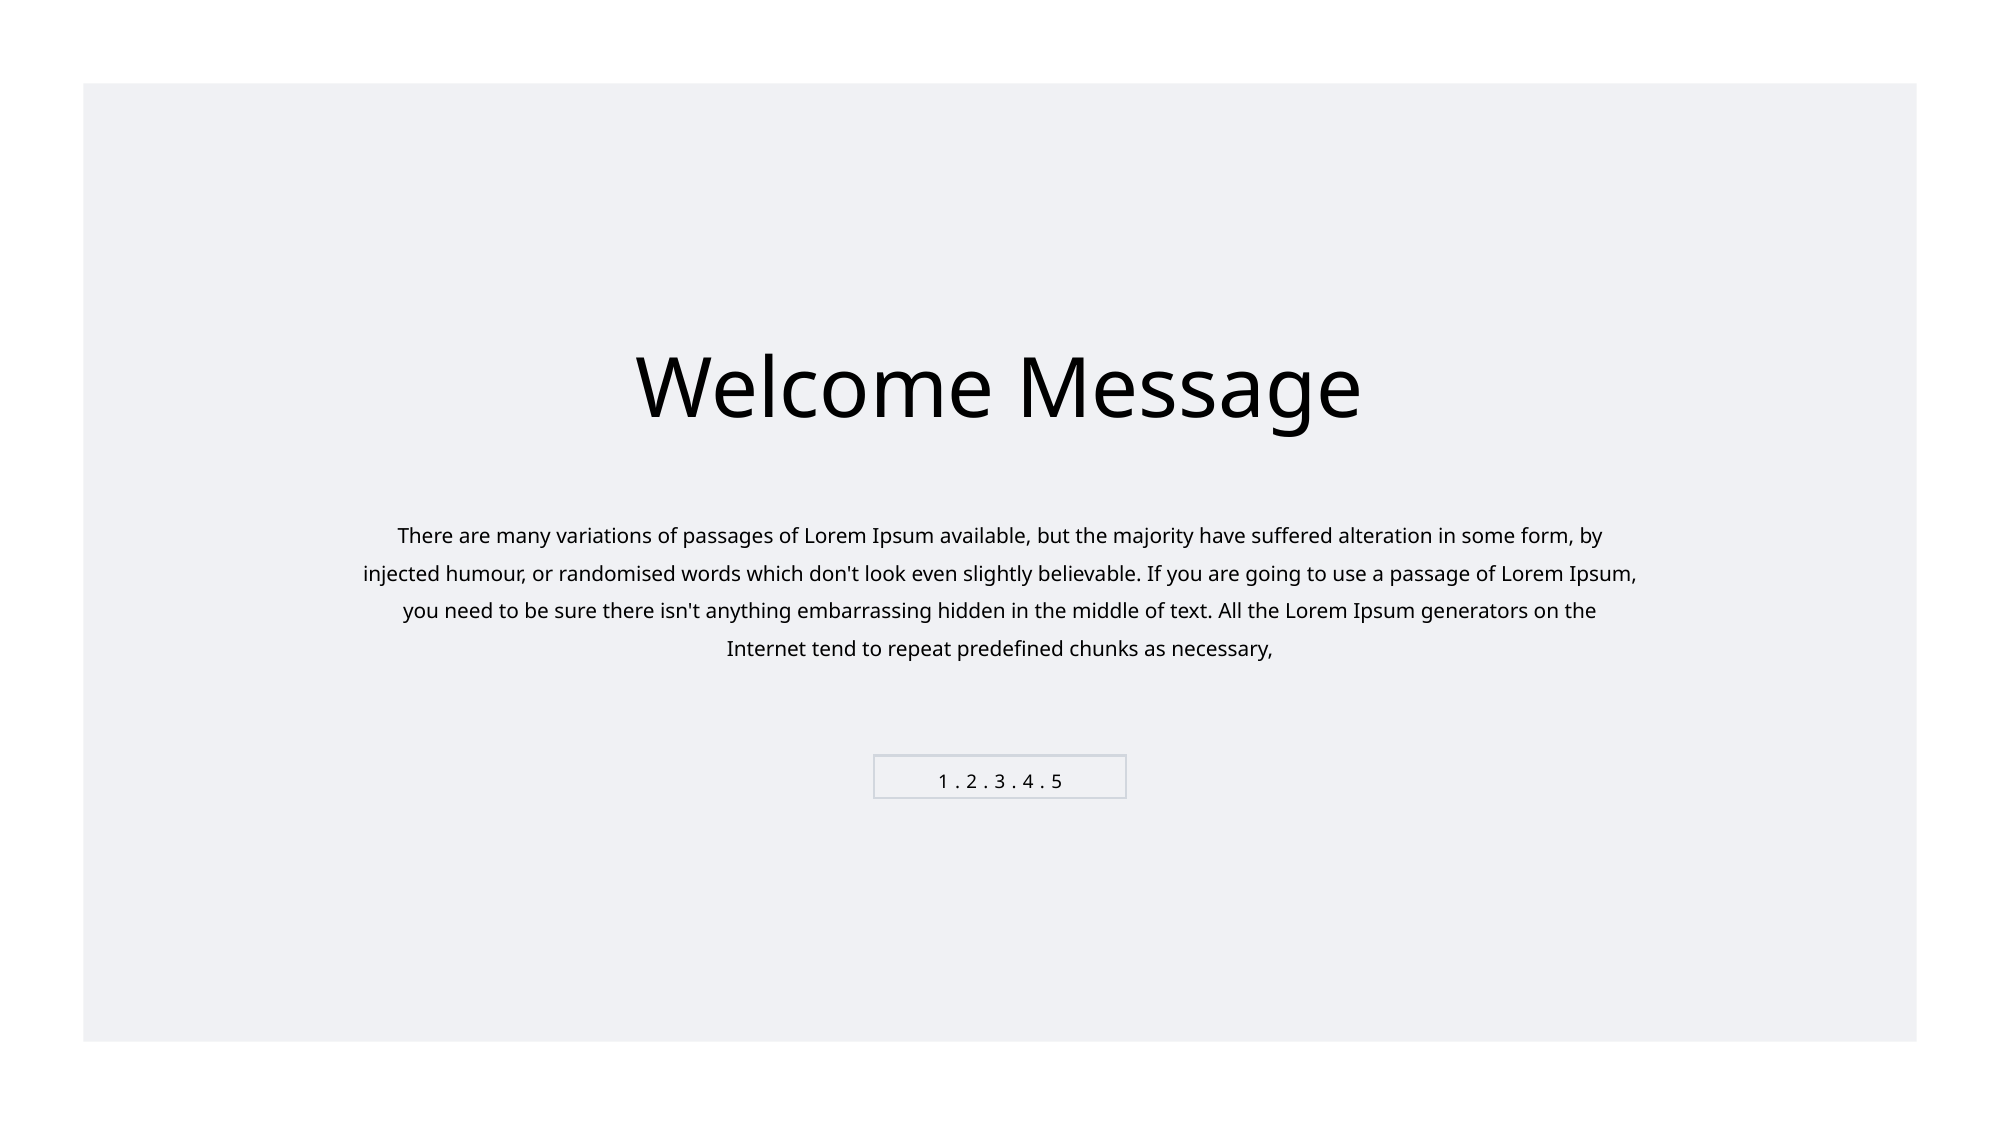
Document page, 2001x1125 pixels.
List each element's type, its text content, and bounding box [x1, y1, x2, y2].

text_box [873, 753, 1126, 799]
text_box There are many variations of passages of Lorem Ipsum available, but the majority have suffered alteration in some form, by injected humour, or randomised words which don't look even slightly believable. If you are going to use a passage of Lorem Ipsum, you need to be sure there isn't anything embarrassing hidden in the middle of text. All the Lorem Ipsum generators on the Internet tend to repeat predefined chunks as necessary, [346, 503, 1654, 668]
text_box [82, 82, 1918, 1043]
text_box Welcome Message [414, 326, 1585, 442]
